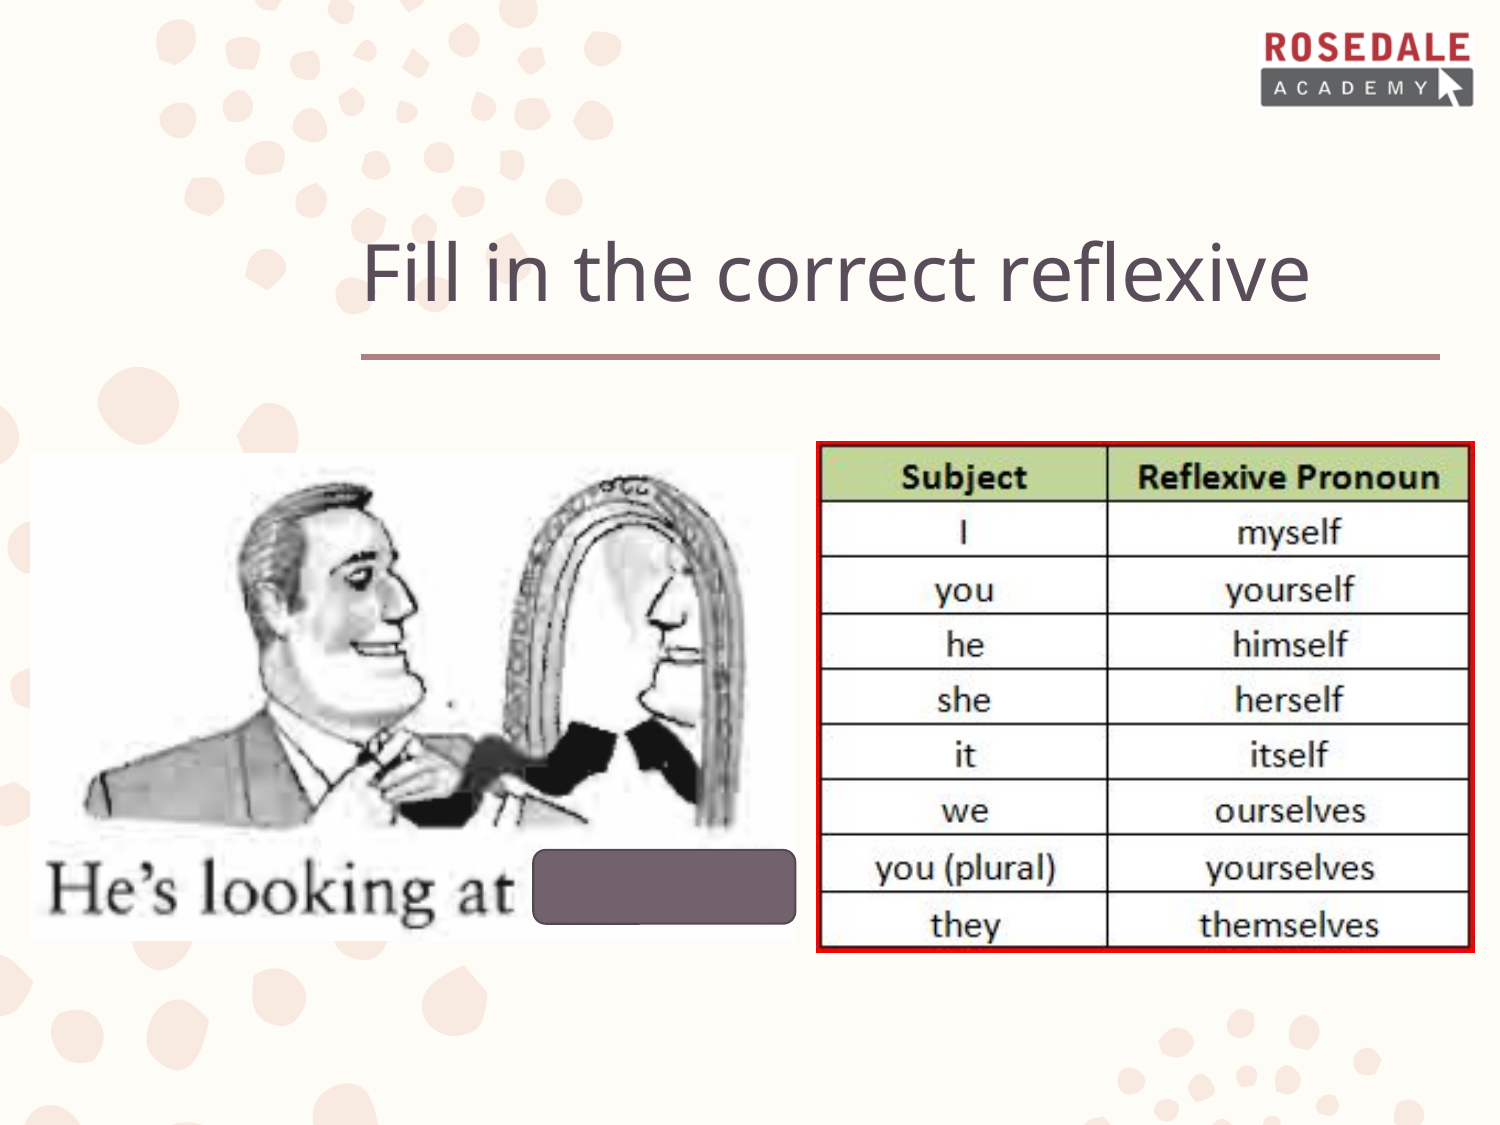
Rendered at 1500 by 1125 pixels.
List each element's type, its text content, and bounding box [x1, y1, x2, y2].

picture [1258, 31, 1475, 109]
picture [30, 453, 796, 941]
title Fill in the correct reflexive [345, 219, 1440, 350]
picture [815, 441, 1475, 953]
